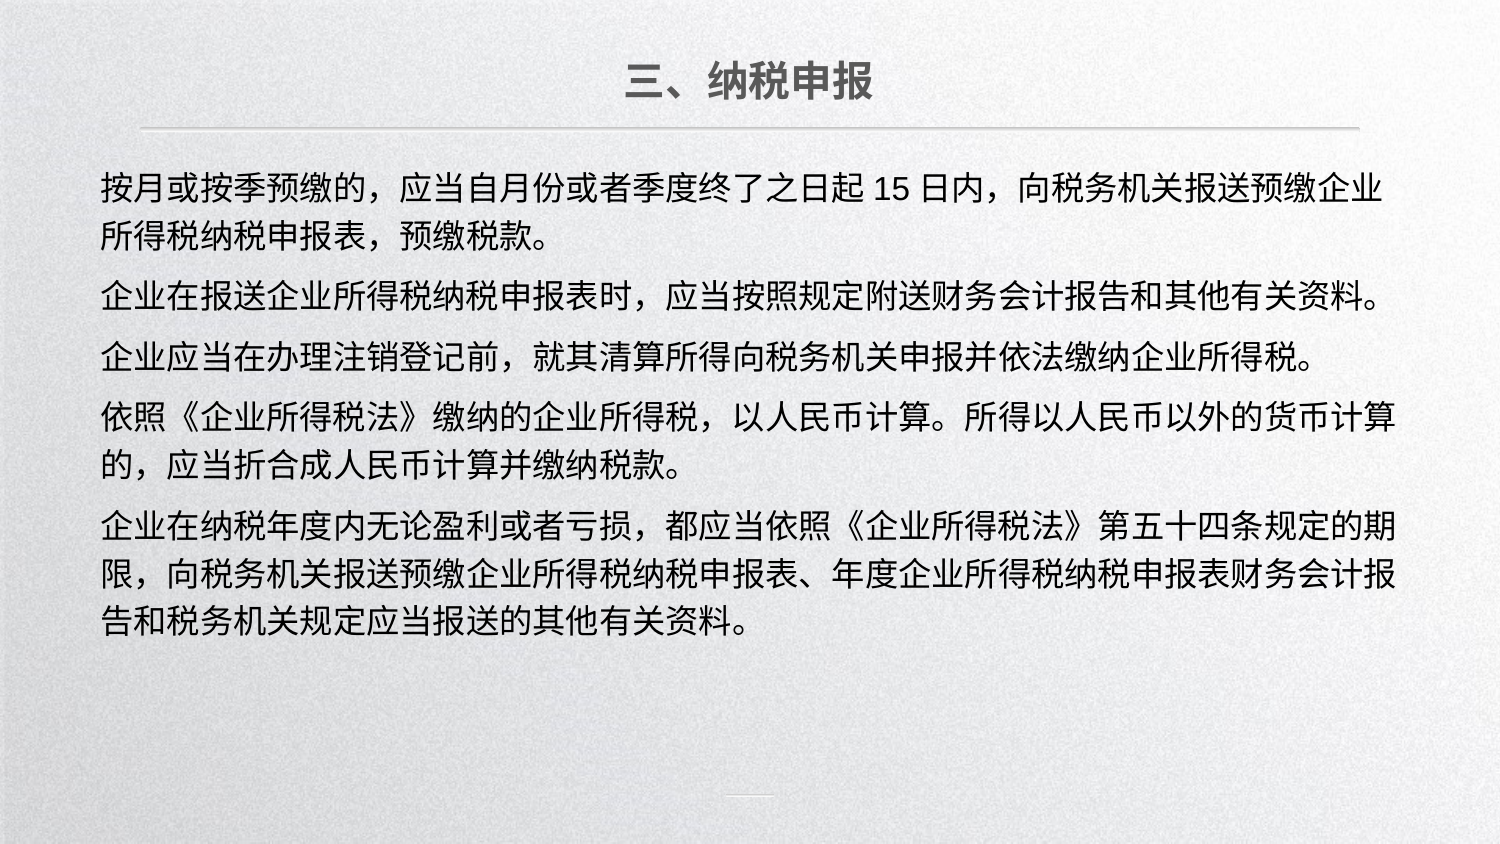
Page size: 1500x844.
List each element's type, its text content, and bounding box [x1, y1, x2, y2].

picture [0, 0, 1500, 844]
text_box 三、纳税申报 [459, 49, 1038, 111]
text_box 按月或按季预缴的，应当自月份或者季度终了之日起15日内，向税务机关报送预缴企业所得税纳税申报表，预缴税款。 企业在报送企业所得税纳税申报表时，应当按照规定附送财务会计报告和其他有关资料。 企业应当在办理注销登记前，就其清算所得向税务机关申报并依法缴纳企业所得税。 依照《企业所得税法》缴纳的企业所得税，以人民币计算。所得以人民币以外的货币计算的，应当折合成人民币计算并缴纳税款。 企业在纳税年度内无论盈利或者亏损，都应当依照《企业所得税法》第五十四条规定的期限，向税务机关报送预缴企业所得税纳税申报表、年度企业所得税纳税申报表财务会计报告和税务机关规定应当报送的其他有关资料。 [100, 159, 1400, 641]
